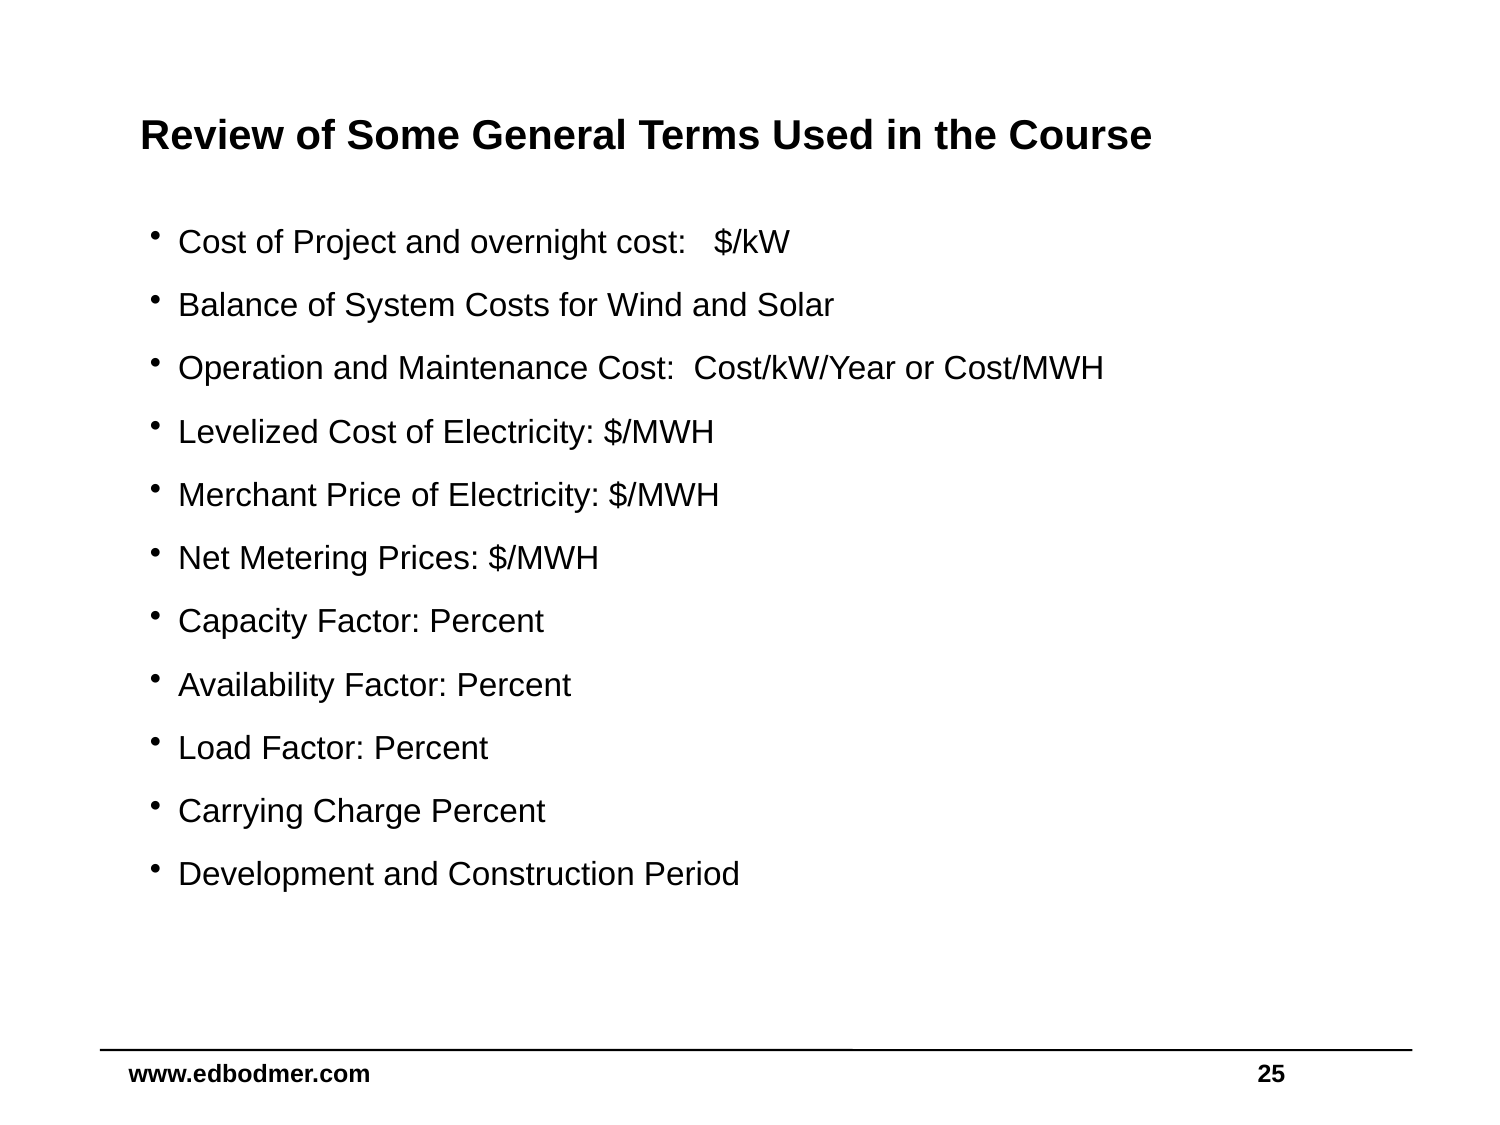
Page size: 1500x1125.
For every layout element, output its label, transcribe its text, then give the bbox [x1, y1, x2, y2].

title Review of Some General Terms Used in the Course [124, 99, 1288, 212]
list Cost of Project and overnight cost: $/kW Balance of System Costs for Wind and Solar Operation and Maintenance Cost: Cost/kW/Year or Cost/MWH Levelized Cost of Electricity: $/MWH Merchant Price of Electricity: $/MWH Net Metering Prices: $/MWH Capacity Factor: Percent Availability Factor: Percent Load Factor: Percent Carrying Charge Percent Development and Construction Period [124, 212, 1413, 1038]
